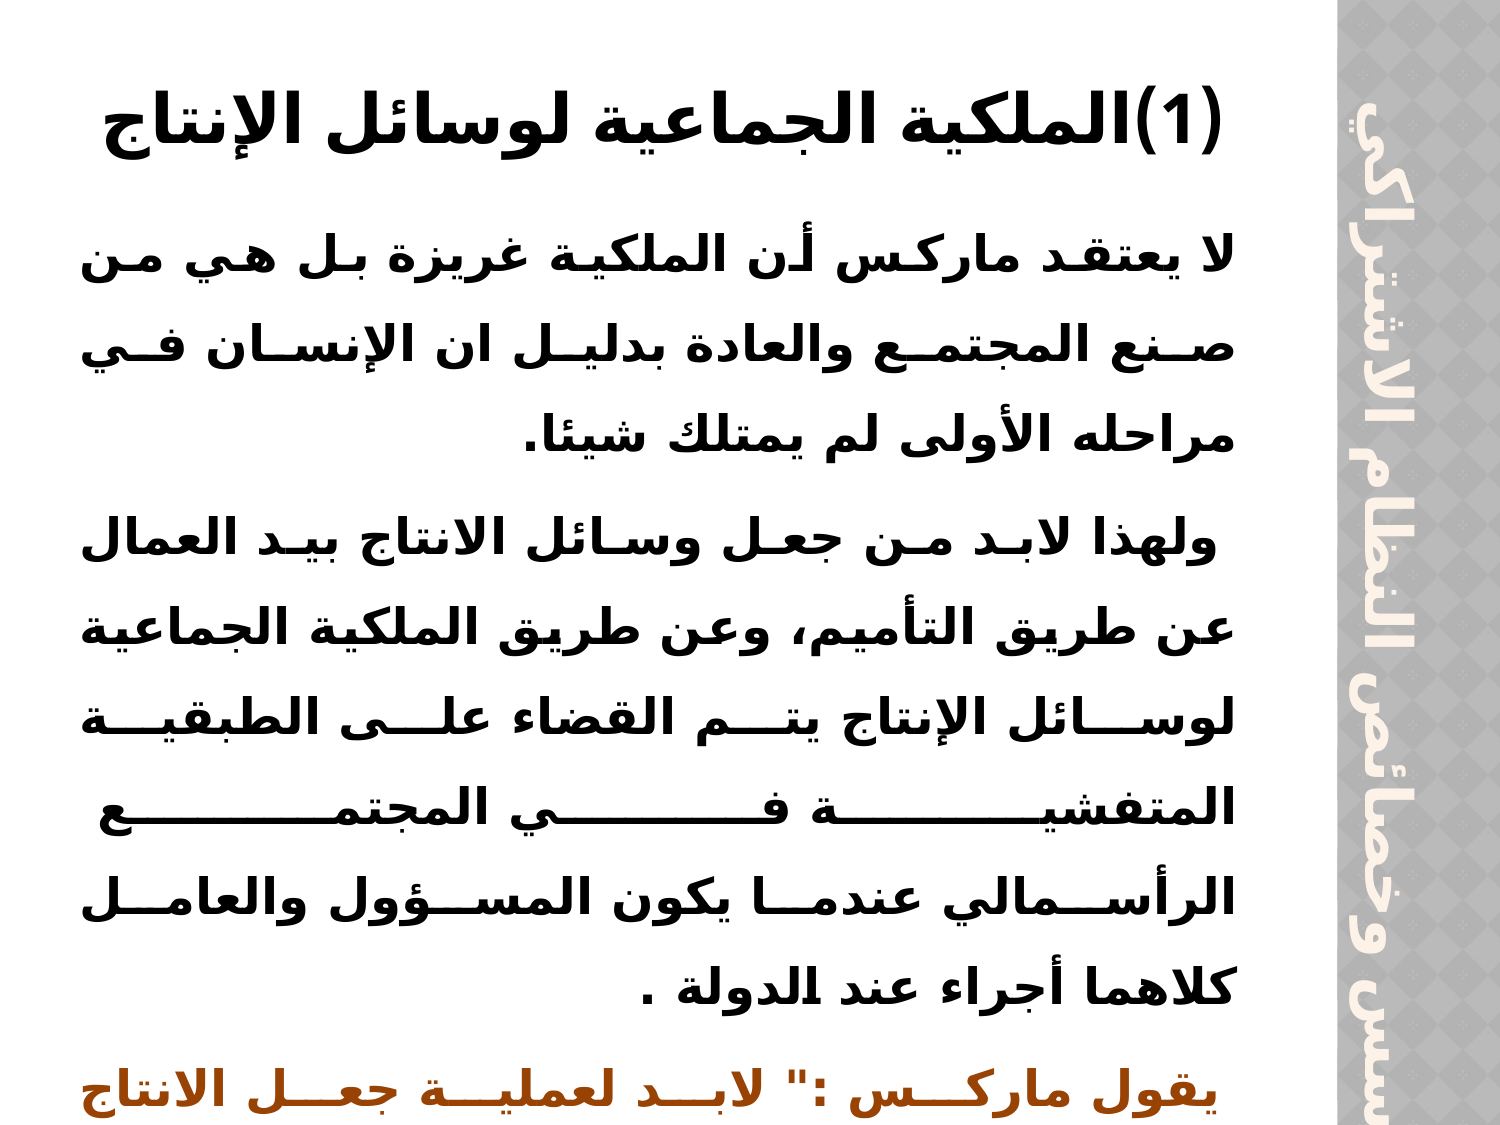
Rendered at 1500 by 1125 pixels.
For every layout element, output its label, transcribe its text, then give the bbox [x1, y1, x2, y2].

list لا يعتقد ماركس أن الملكية غريزة بل هي من صنع المجتمع والعادة بدليل ان الإنسان في مراحله الأولى لم يمتلك شيئا. ولهذا لابد من جعل وسائل الانتاج بيد العمال عن طريق التأميم، وعن طريق الملكية الجماعية لوسائل الإنتاج يتم القضاء على الطبقية المتفشية في المجتمع الرأسمالي عندما يكون المسؤول والعامل كلاهما أجراء عند الدولة . يقول ماركس :" لابد لعملية جعل الانتاج اجتماعيا من ان نجعل وسائل الإنتاج ملكية اجتماعية وان تؤدي الى انتزاع الملكية من مغتصبيها“. [64, 184, 1253, 1125]
title (1)الملكية الجماعية لوسائل الإنتاج [75, 52, 1263, 240]
text_box اسس وخصائص النظام الاشتراكي [1352, 66, 1500, 1125]
